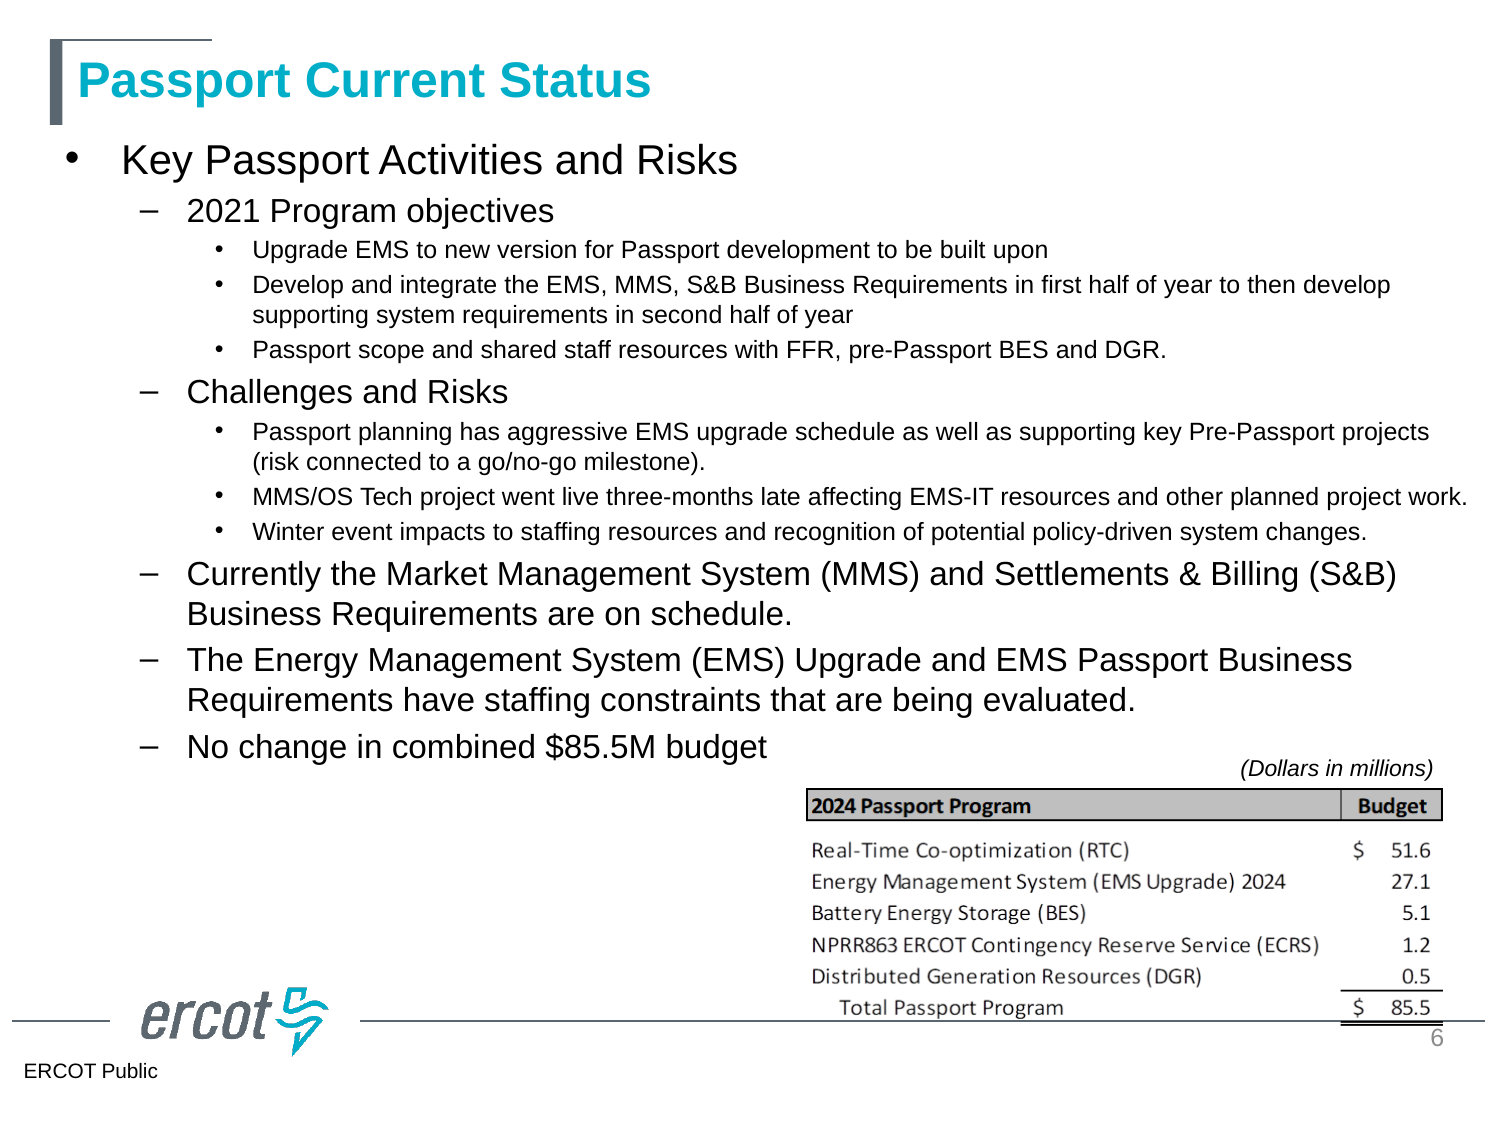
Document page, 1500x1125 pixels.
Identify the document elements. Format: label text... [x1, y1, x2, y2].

list Key Passport Activities and Risks 2021 Program objectives Upgrade EMS to new version for Passport development to be built upon Develop and integrate the EMS, MMS, S&B Business Requirements in first half of year to then develop supporting system requirements in second half of year Passport scope and shared staff resources with FFR, pre-Passport BES and DGR. Challenges and Risks Passport planning has aggressive EMS upgrade schedule as well as supporting key Pre-Passport projects (risk connected to a go/no-go milestone). MMS/OS Tech project went live three-months late affecting EMS-IT resources and other planned project work. Winter event impacts to staffing resources and recognition of potential policy-driven system changes. Currently the Market Management System (MMS) and Settlements & Billing (S&B) Business Requirements are on schedule. The Energy Management System (EMS) Upgrade and EMS Passport Business Requirements have staffing constraints that are being evaluated. No change in combined $85.5M budget Budget More budget details in April 2021 Board F&A Report [50, 125, 1488, 1062]
title Passport Current Status [62, 39, 1450, 125]
slide_number 6 [1387, 1012, 1488, 1062]
text_box (Dollars in millions) [1225, 745, 1451, 788]
picture [805, 788, 1444, 1038]
